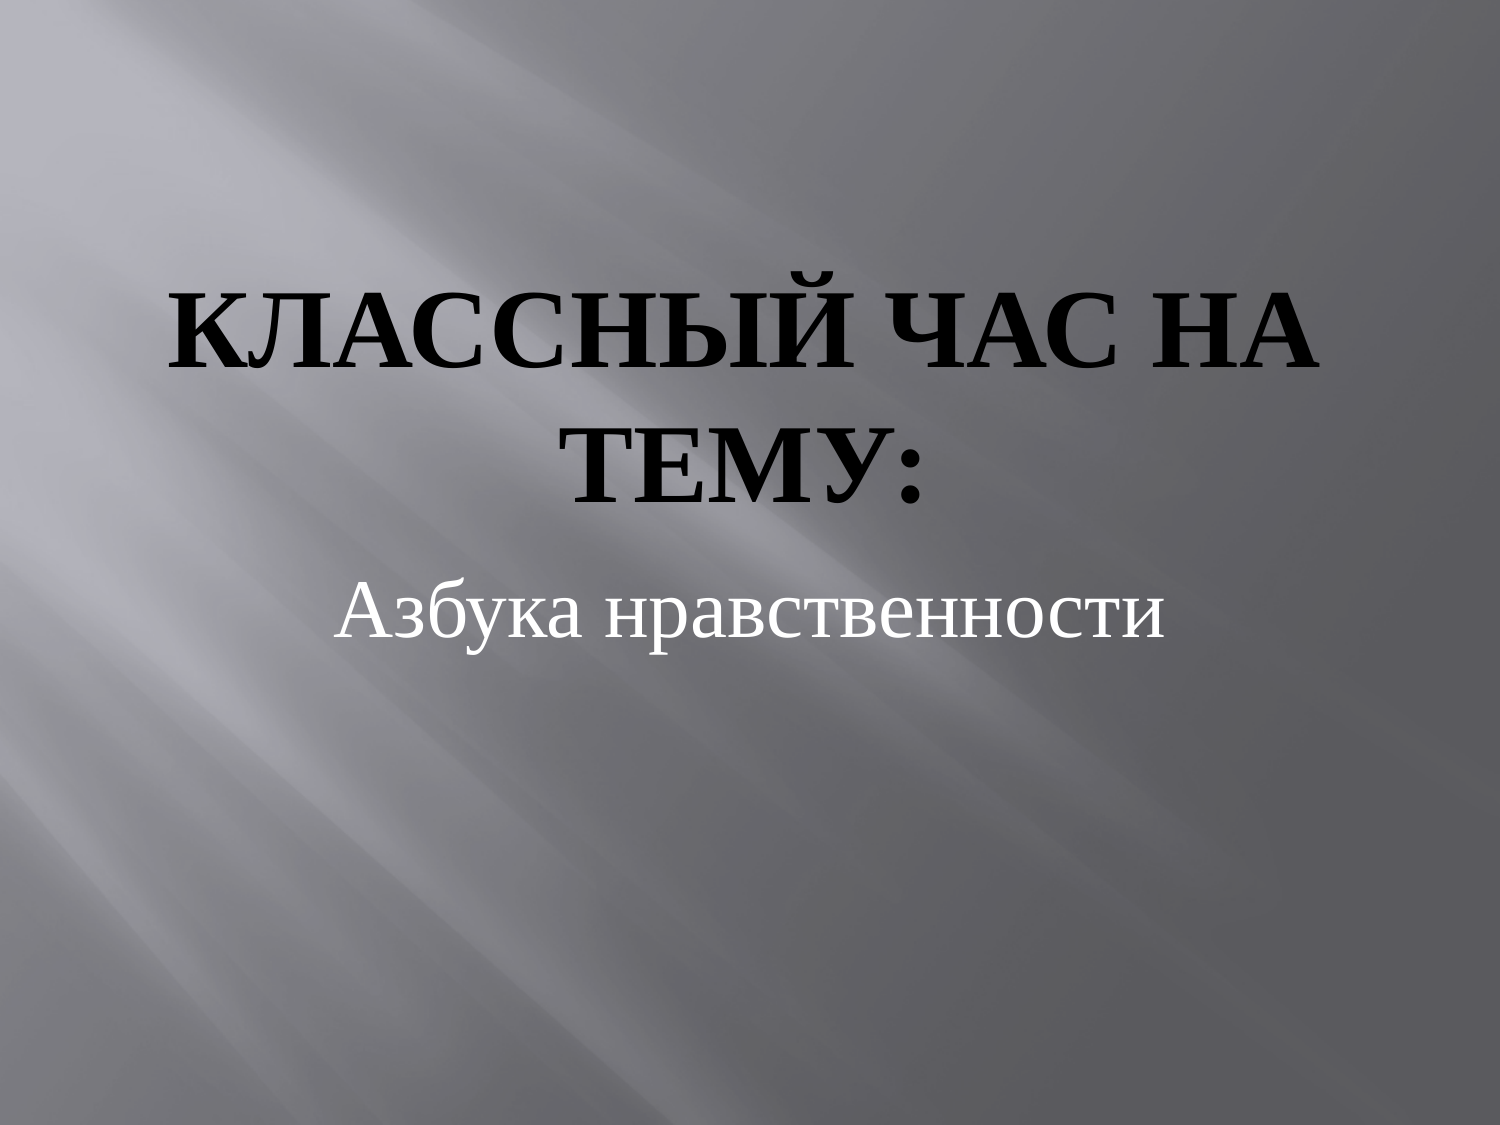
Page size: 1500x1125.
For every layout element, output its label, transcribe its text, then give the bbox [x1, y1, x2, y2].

title Классный час на тему: [69, 224, 1420, 525]
subtitle Азбука нравственности [225, 546, 1275, 834]
